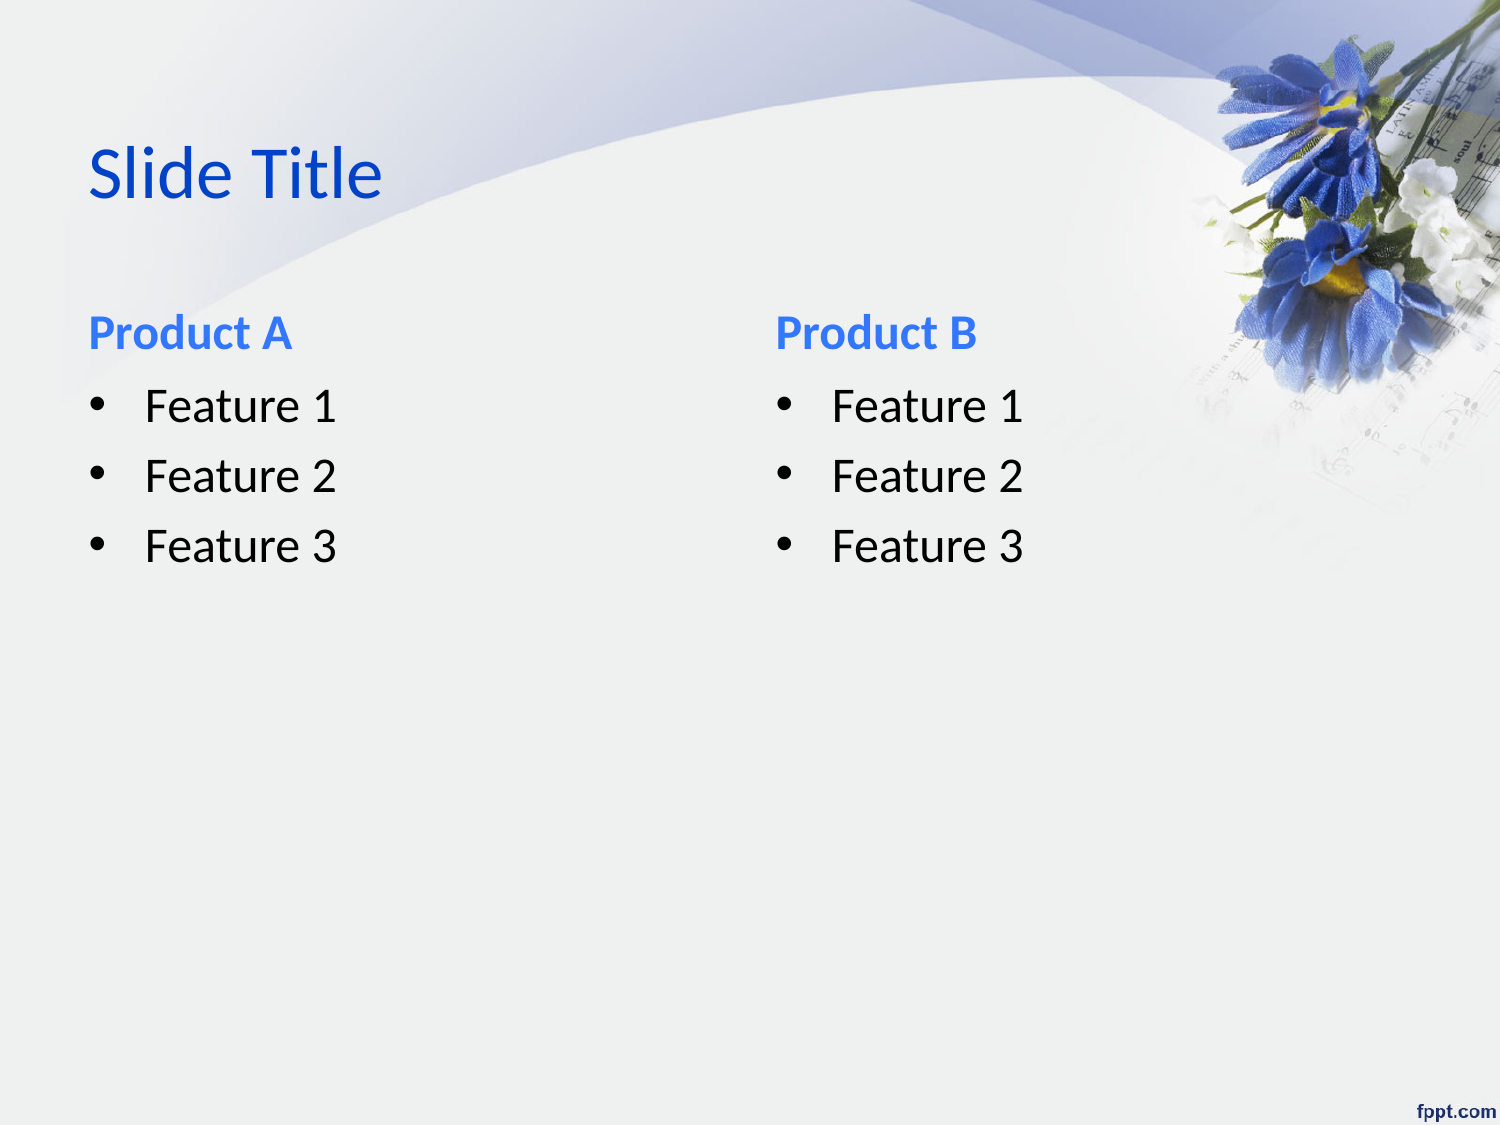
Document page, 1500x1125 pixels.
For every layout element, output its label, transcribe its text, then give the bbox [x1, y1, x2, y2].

list Product A [73, 261, 737, 365]
title Slide Title [73, 74, 1424, 262]
picture [0, 0, 1500, 1125]
list Feature 1 Feature 2 Feature 3 [760, 365, 1424, 989]
list Product B [760, 261, 1424, 365]
list Feature 1 Feature 2 Feature 3 [73, 365, 737, 989]
